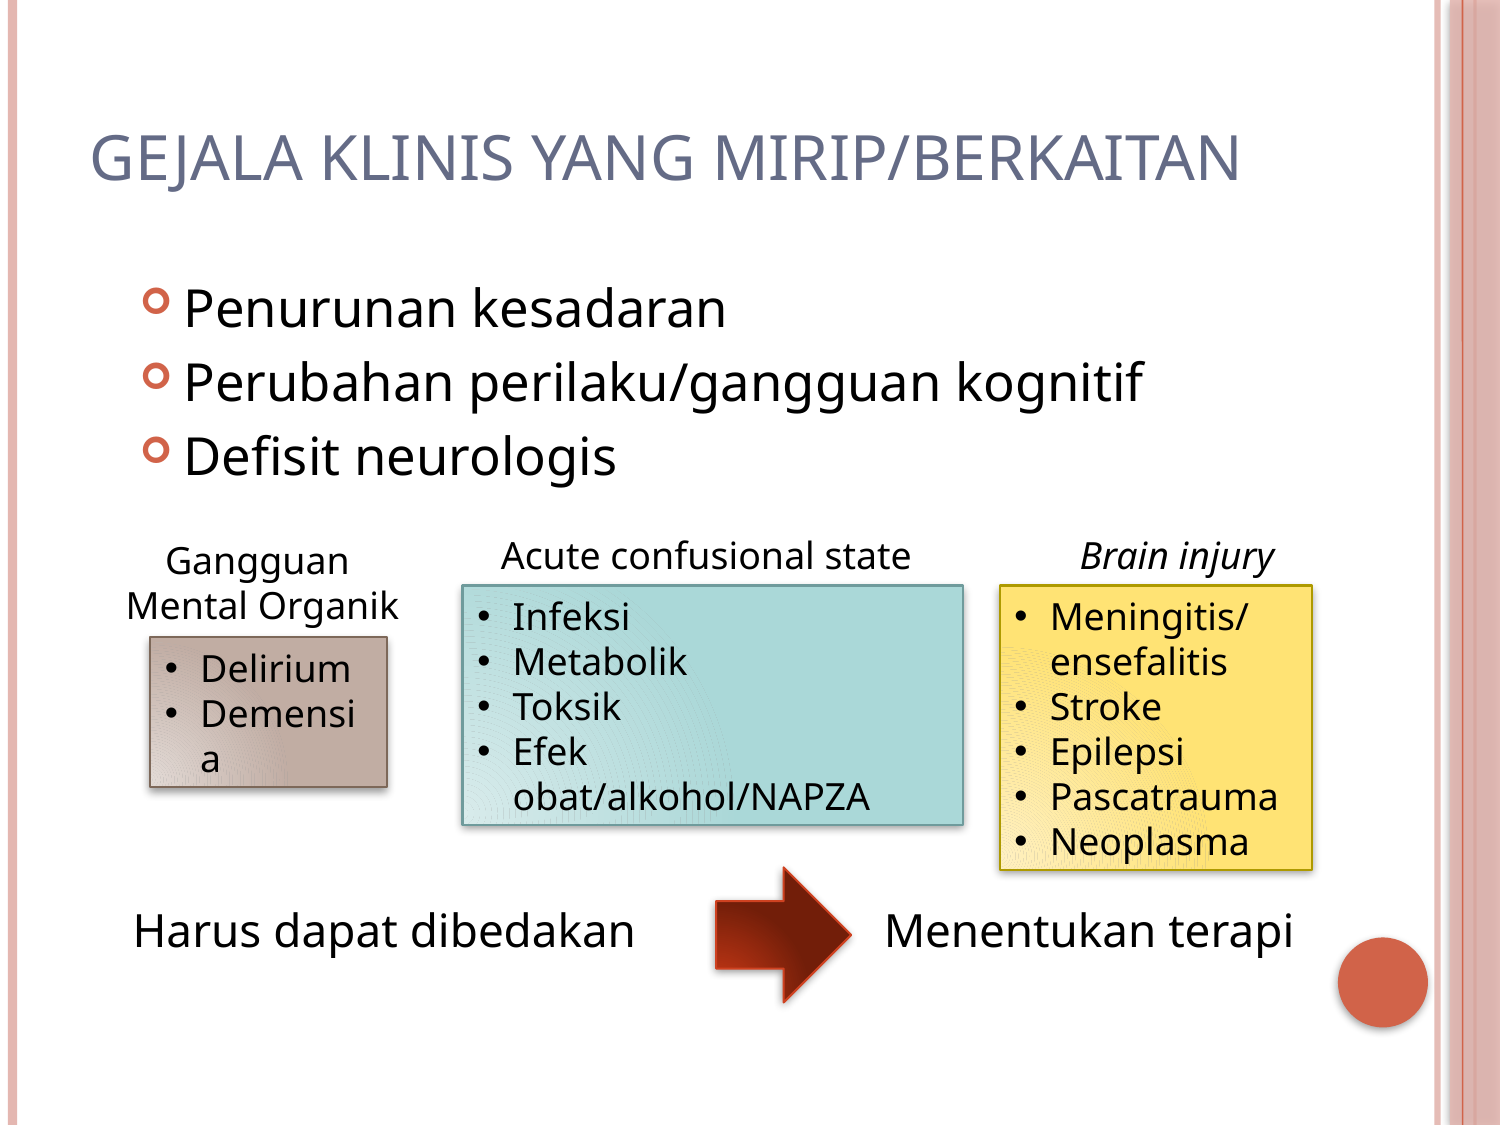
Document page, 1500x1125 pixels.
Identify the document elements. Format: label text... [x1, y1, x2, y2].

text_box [115, 866, 1313, 1003]
list Penurunan kesadaran Perubahan perilaku/gangguan kognitif Defisit neurologis [125, 267, 1188, 521]
title Gejala klinis yang mirip/berkaitan [75, 12, 1300, 200]
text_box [74, 524, 1313, 874]
